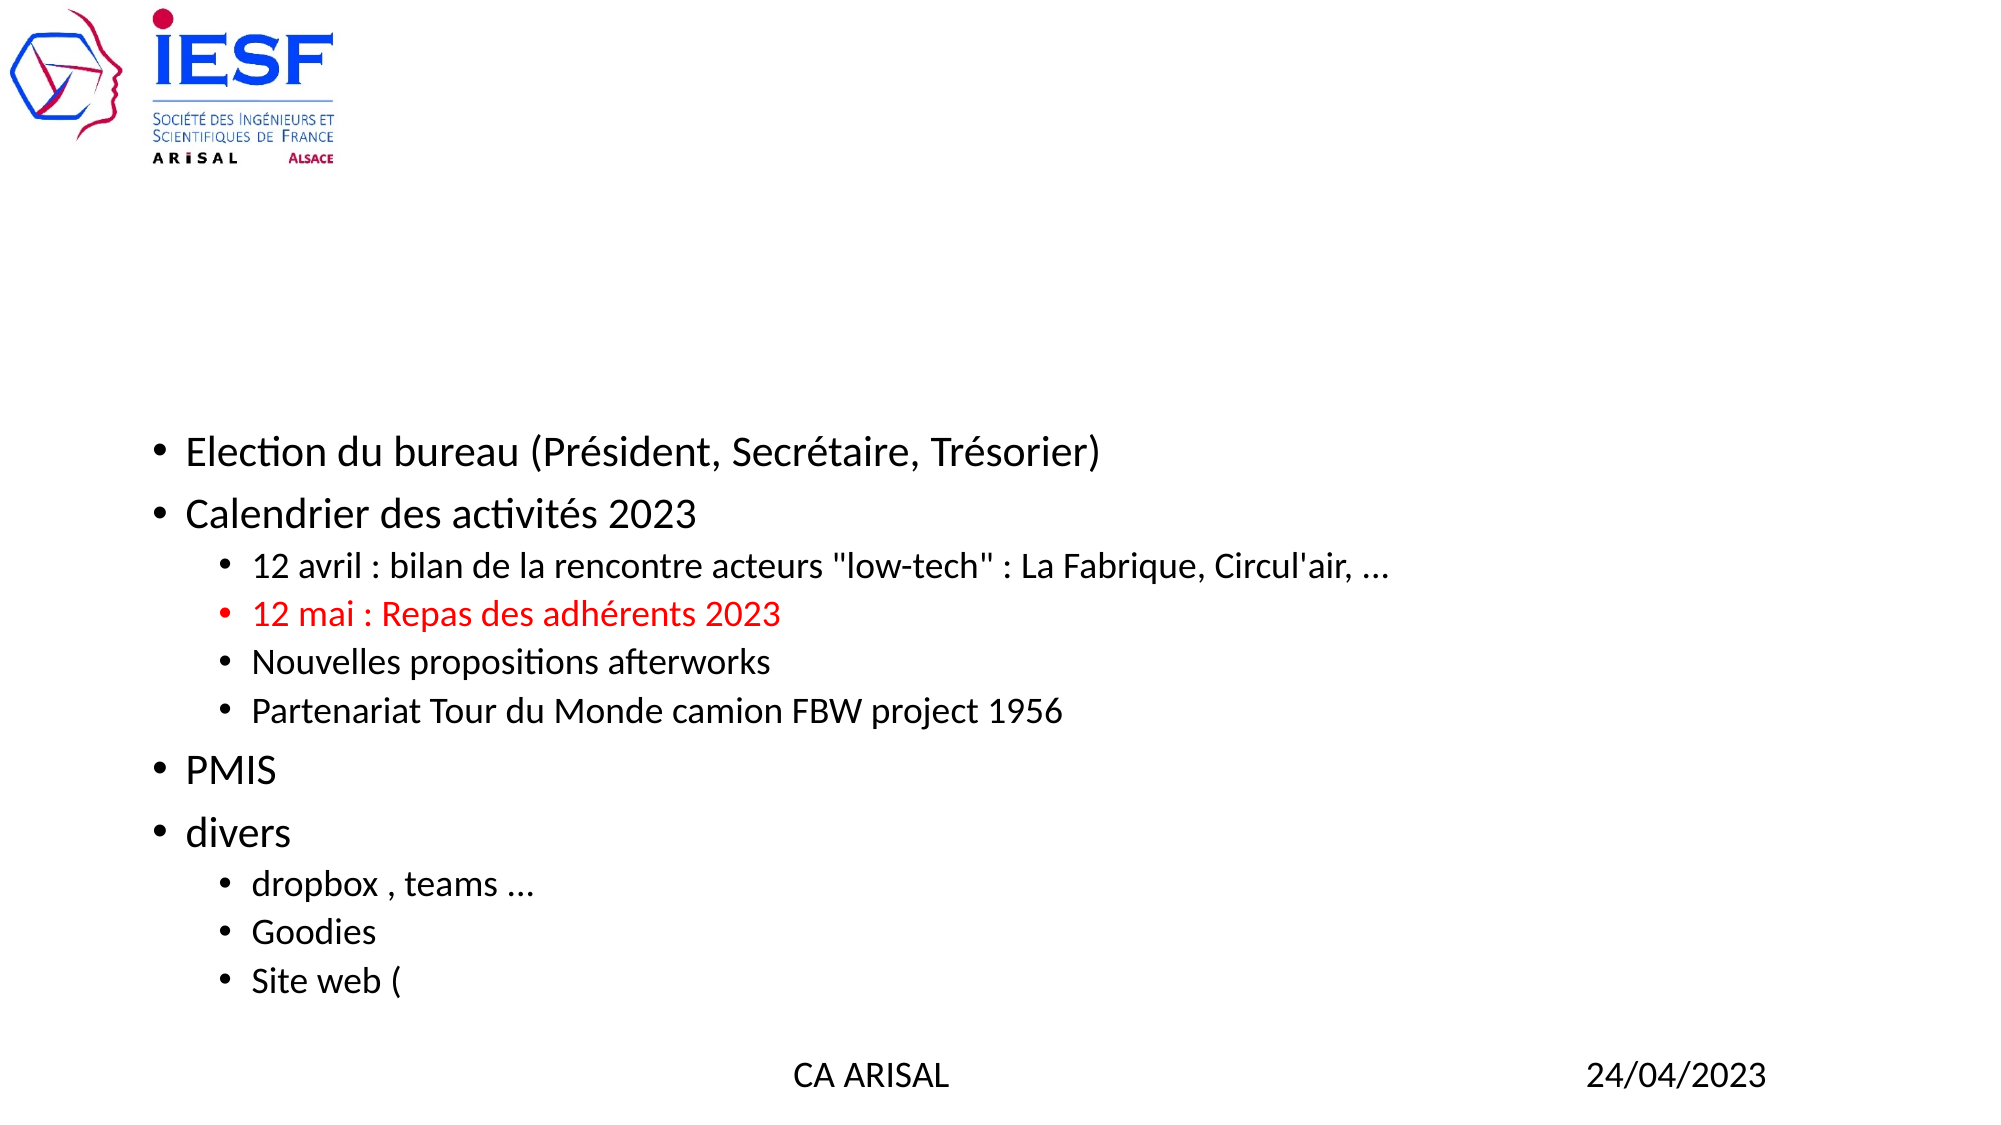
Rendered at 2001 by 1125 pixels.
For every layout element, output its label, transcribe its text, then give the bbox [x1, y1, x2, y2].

picture [0, 0, 343, 172]
list Election du bureau (Président, Secrétaire, Trésorier) Calendrier des activités 2023 12 avril : bilan de la rencontre acteurs "low-tech" : La Fabrique, Circul'air, ... 12 mai : Repas des adhérents 2023 Nouvelles propositions afterworks Partenariat Tour du Monde camion FBW project 1956 PMIS divers dropbox , teams ... Goodies Site web ( [137, 420, 1863, 1014]
